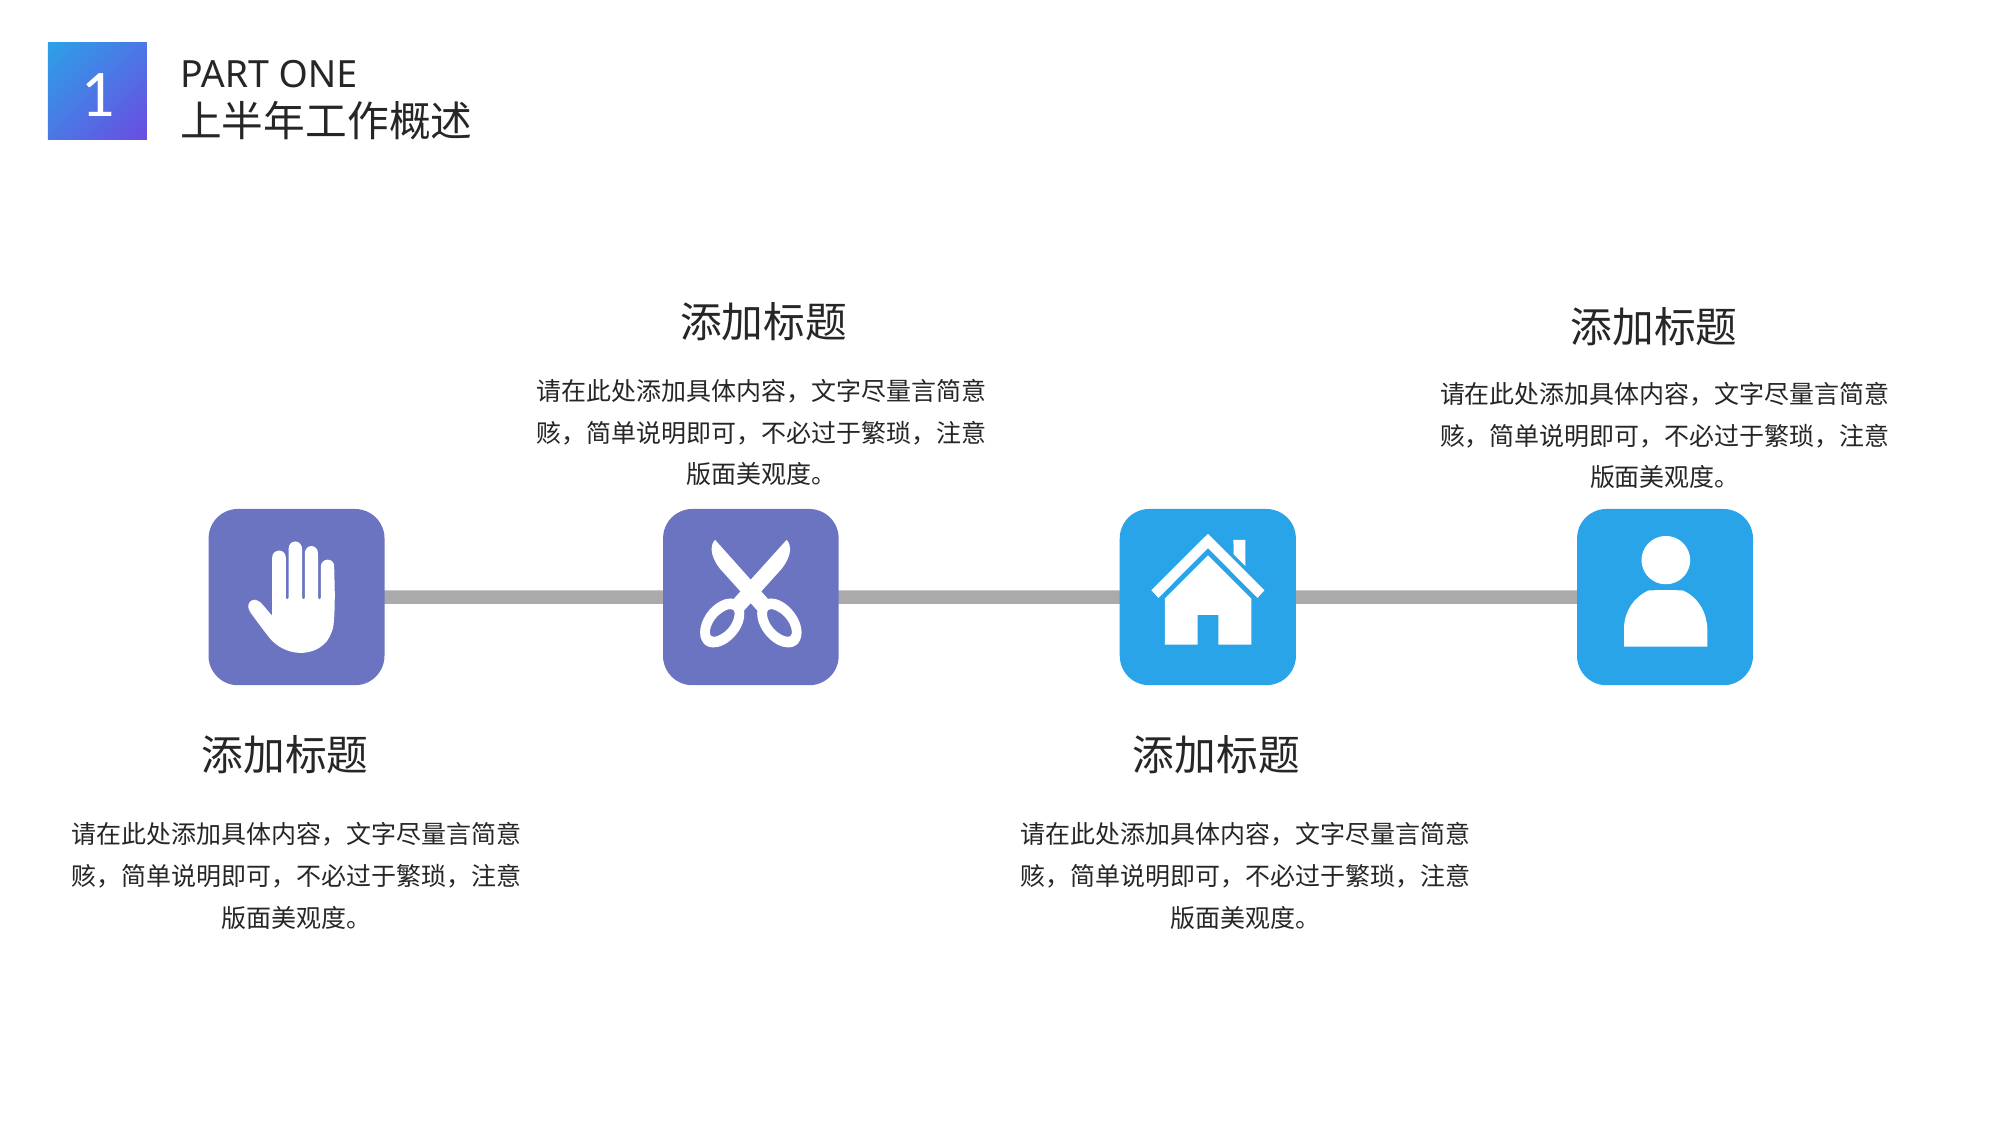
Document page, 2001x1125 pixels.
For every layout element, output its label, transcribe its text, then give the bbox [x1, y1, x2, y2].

text_box 请在此处添加具体内容，文字尽量言简意赅，简单说明即可，不必过于繁琐，注意版面美观度。 [515, 356, 1009, 497]
text_box 请在此处添加具体内容，文字尽量言简意赅，简单说明即可，不必过于繁琐，注意版面美观度。 [50, 799, 543, 940]
text_box 添加标题 [1555, 288, 1753, 358]
text_box 添加标题 [665, 283, 862, 354]
text_box [839, 590, 1119, 604]
text_box [1151, 533, 1265, 598]
text_box 添加标题 [1118, 716, 1315, 787]
text_box [1624, 590, 1708, 647]
text_box [248, 541, 335, 653]
text_box [1119, 508, 1296, 686]
text_box [1164, 555, 1252, 645]
text_box 请在此处添加具体内容，文字尽量言简意赅，简单说明即可，不必过于繁琐，注意版面美观度。 [999, 799, 1492, 940]
text_box 添加标题 [186, 716, 384, 787]
text_box 请在此处添加具体内容，文字尽量言简意赅，简单说明即可，不必过于繁琐，注意版面美观度。 [1418, 359, 1912, 500]
text_box [663, 508, 839, 686]
text_box [208, 508, 385, 686]
text_box [1577, 508, 1753, 686]
text_box [1641, 535, 1691, 585]
text_box [1233, 539, 1246, 567]
text_box [1296, 590, 1577, 604]
text_box [700, 539, 802, 648]
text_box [47, 42, 517, 153]
text_box [385, 590, 663, 604]
